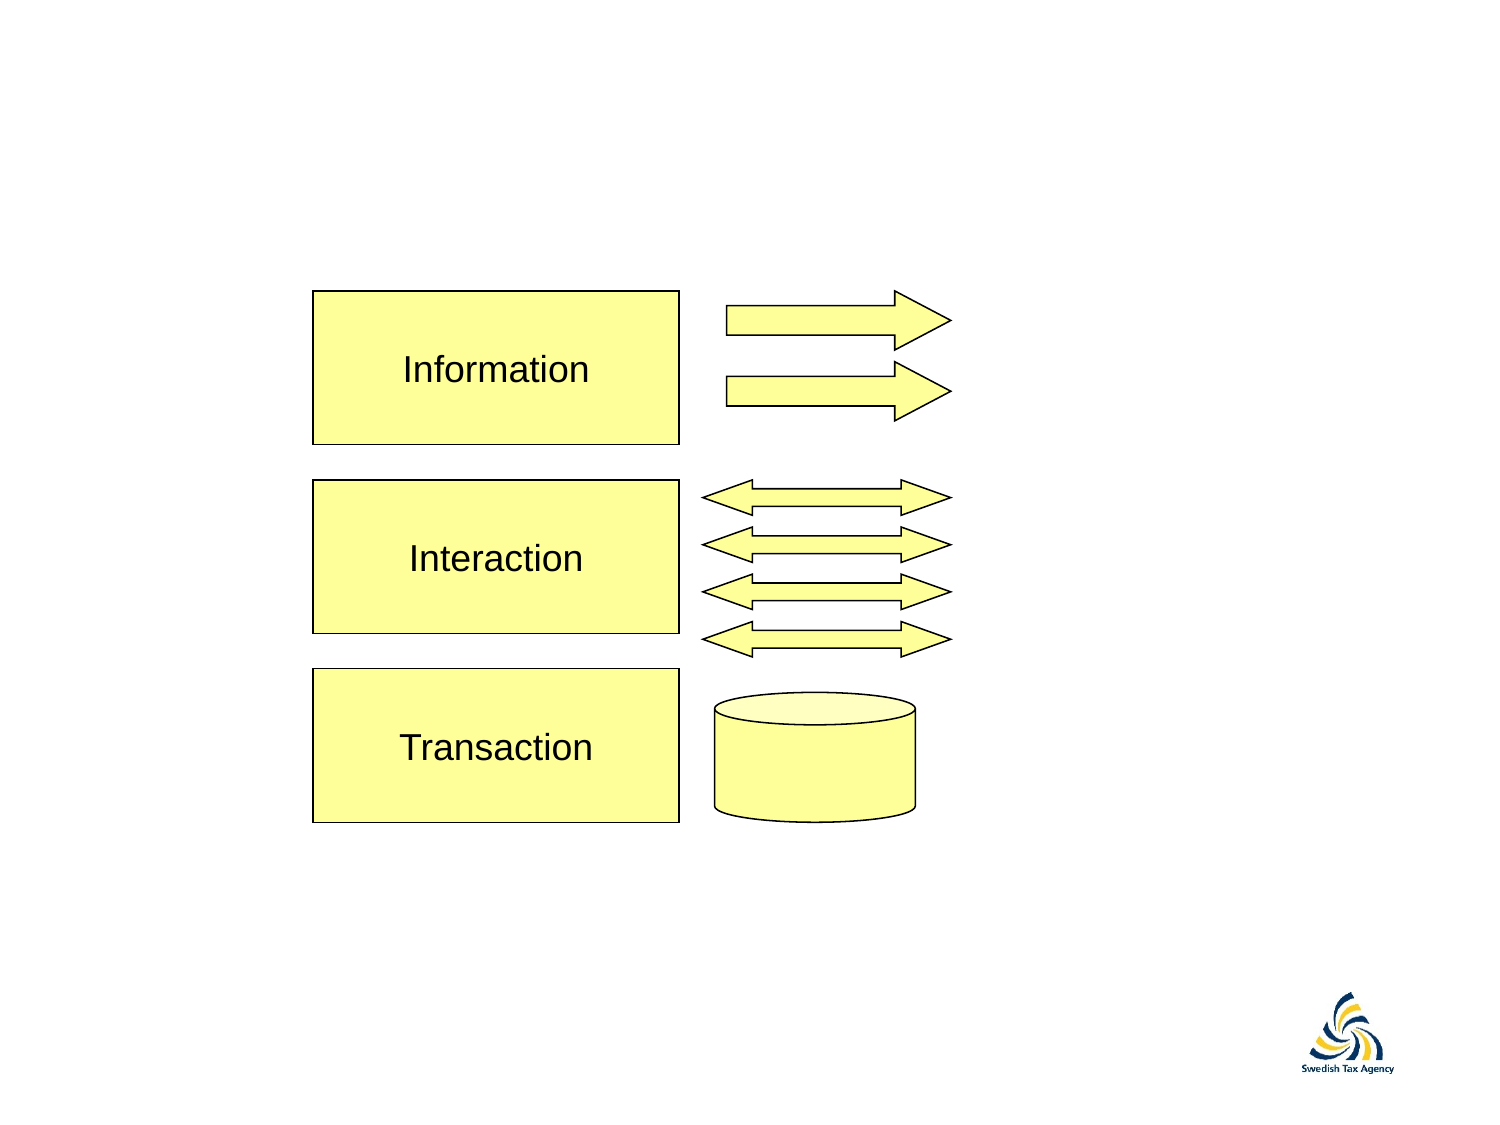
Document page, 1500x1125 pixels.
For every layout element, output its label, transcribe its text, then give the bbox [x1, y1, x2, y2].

text_box [702, 621, 951, 657]
text_box Transaction [312, 668, 680, 823]
text_box [702, 574, 951, 610]
text_box [714, 692, 916, 823]
text_box [726, 361, 951, 421]
text_box Information [312, 290, 680, 445]
text_box Interaction [312, 479, 680, 634]
text_box [726, 290, 951, 351]
text_box [702, 479, 951, 516]
picture [1302, 992, 1394, 1074]
text_box [702, 527, 951, 563]
